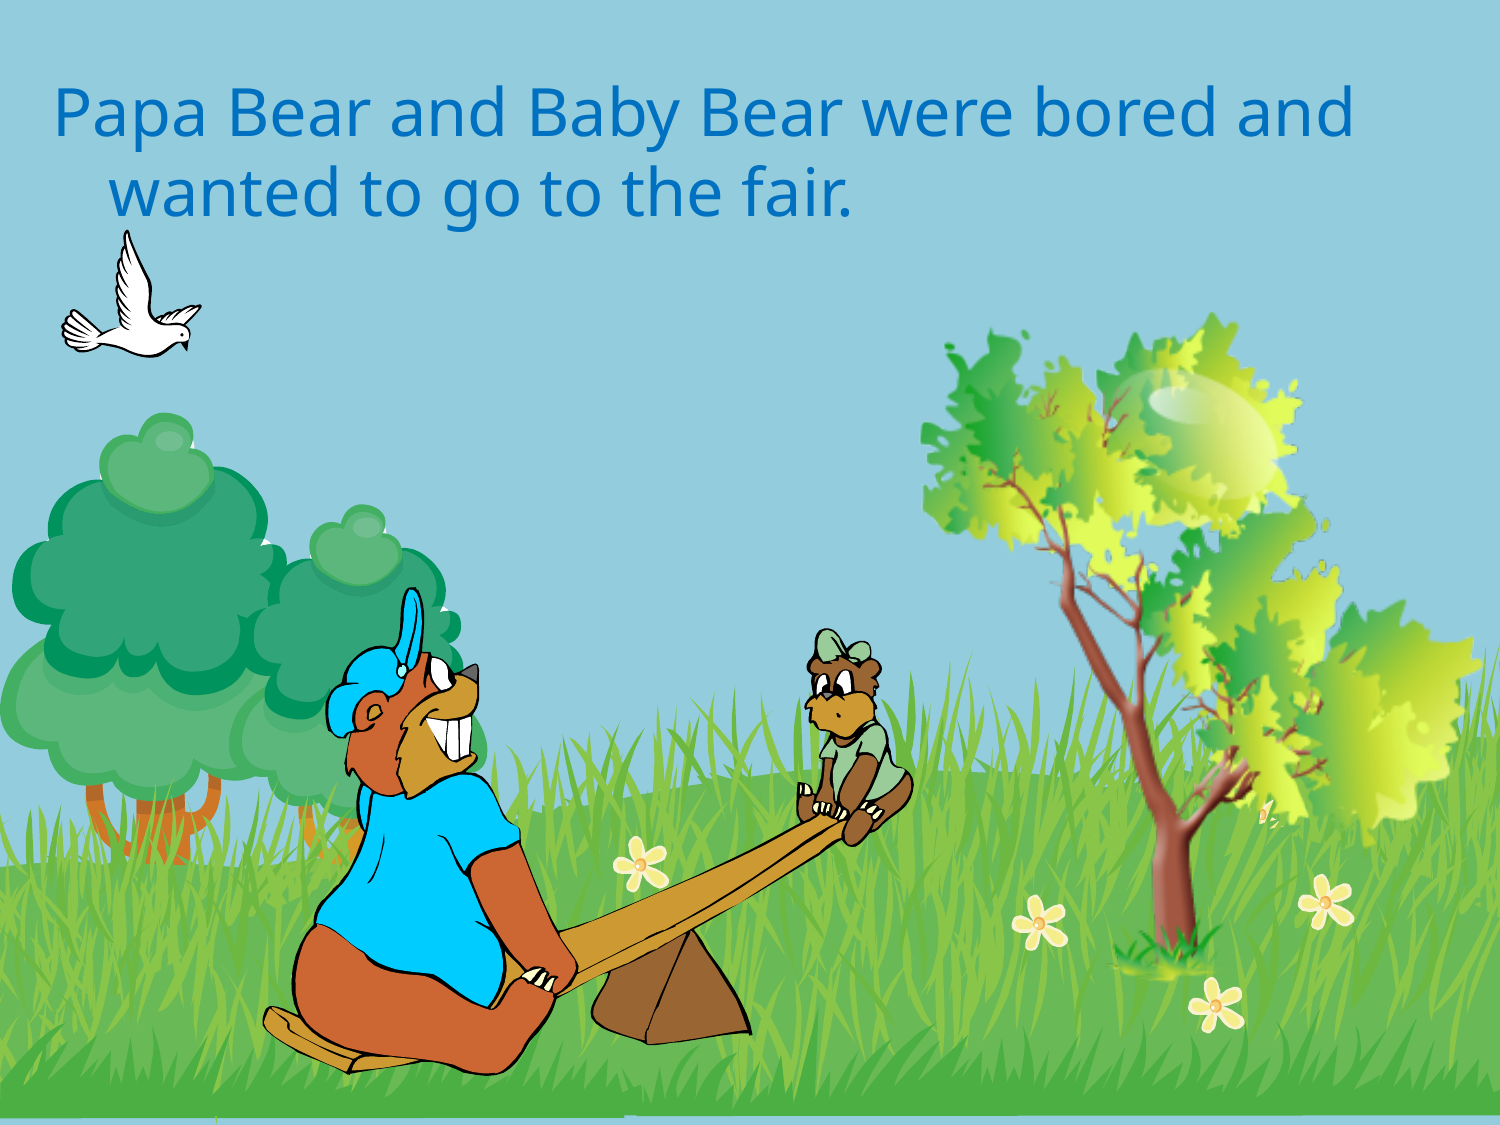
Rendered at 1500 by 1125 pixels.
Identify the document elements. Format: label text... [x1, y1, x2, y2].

picture [74, 249, 198, 385]
picture [0, 312, 1500, 1125]
list Papa Bear and Baby Bear were bored and wanted to go to the fair. [37, 62, 1463, 313]
